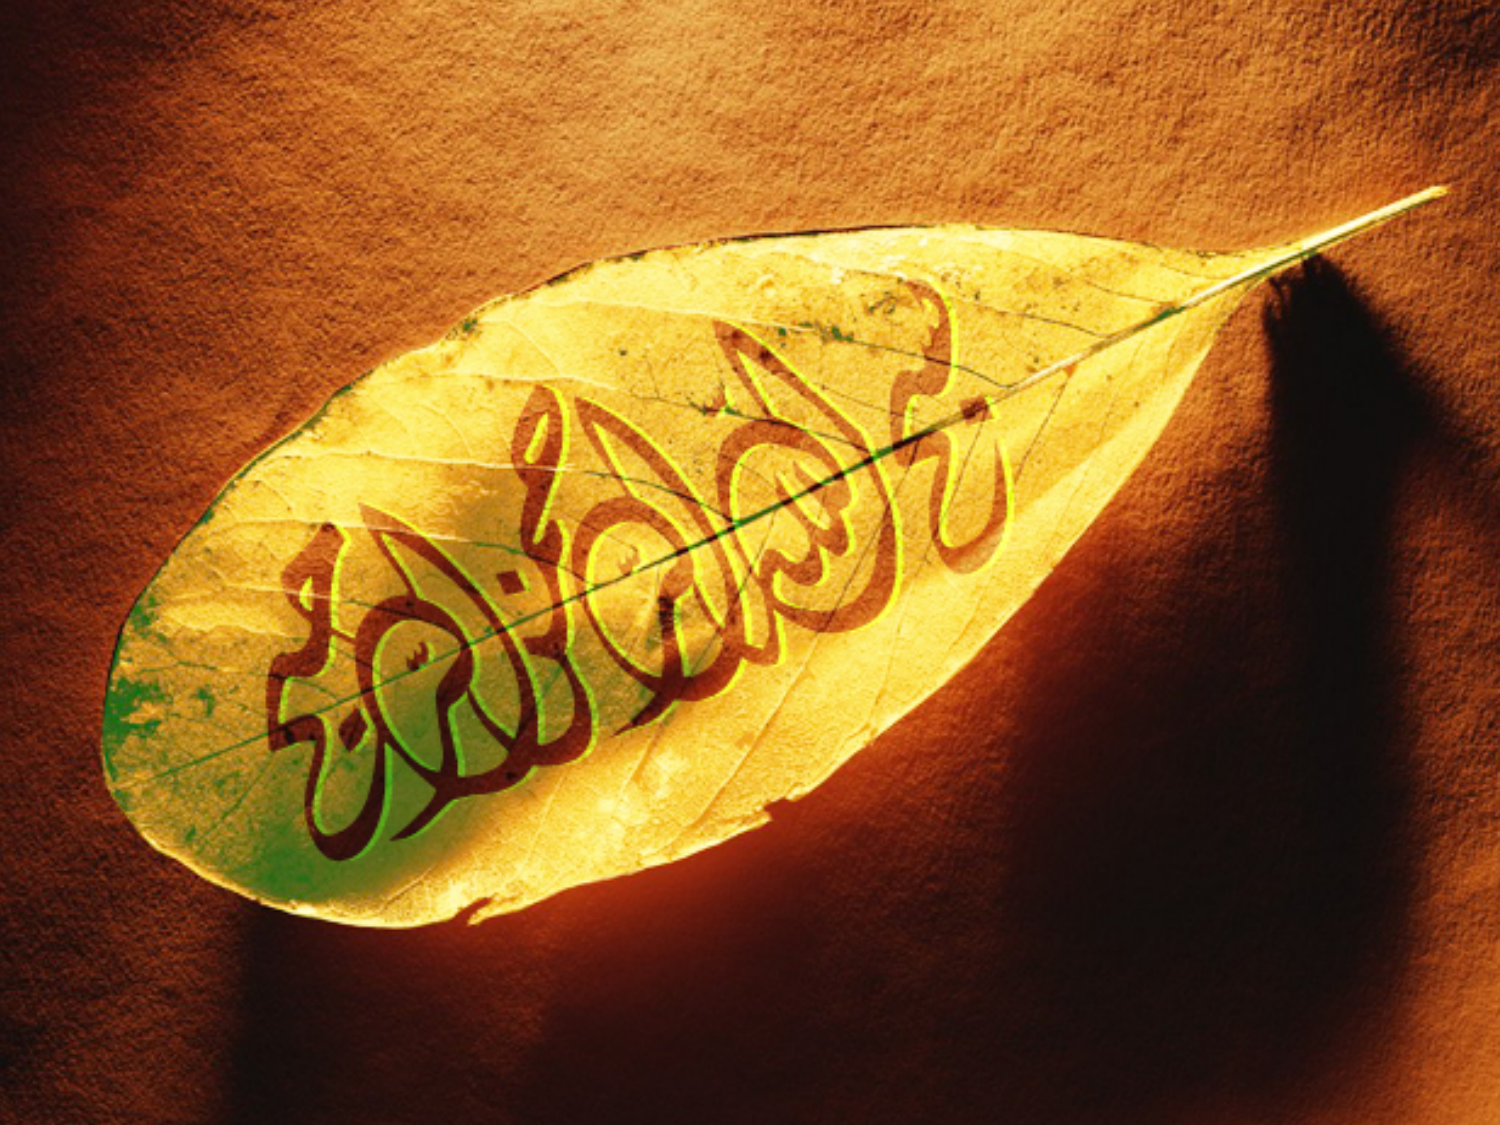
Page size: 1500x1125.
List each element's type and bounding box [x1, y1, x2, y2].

list [0, 0, 1500, 1125]
